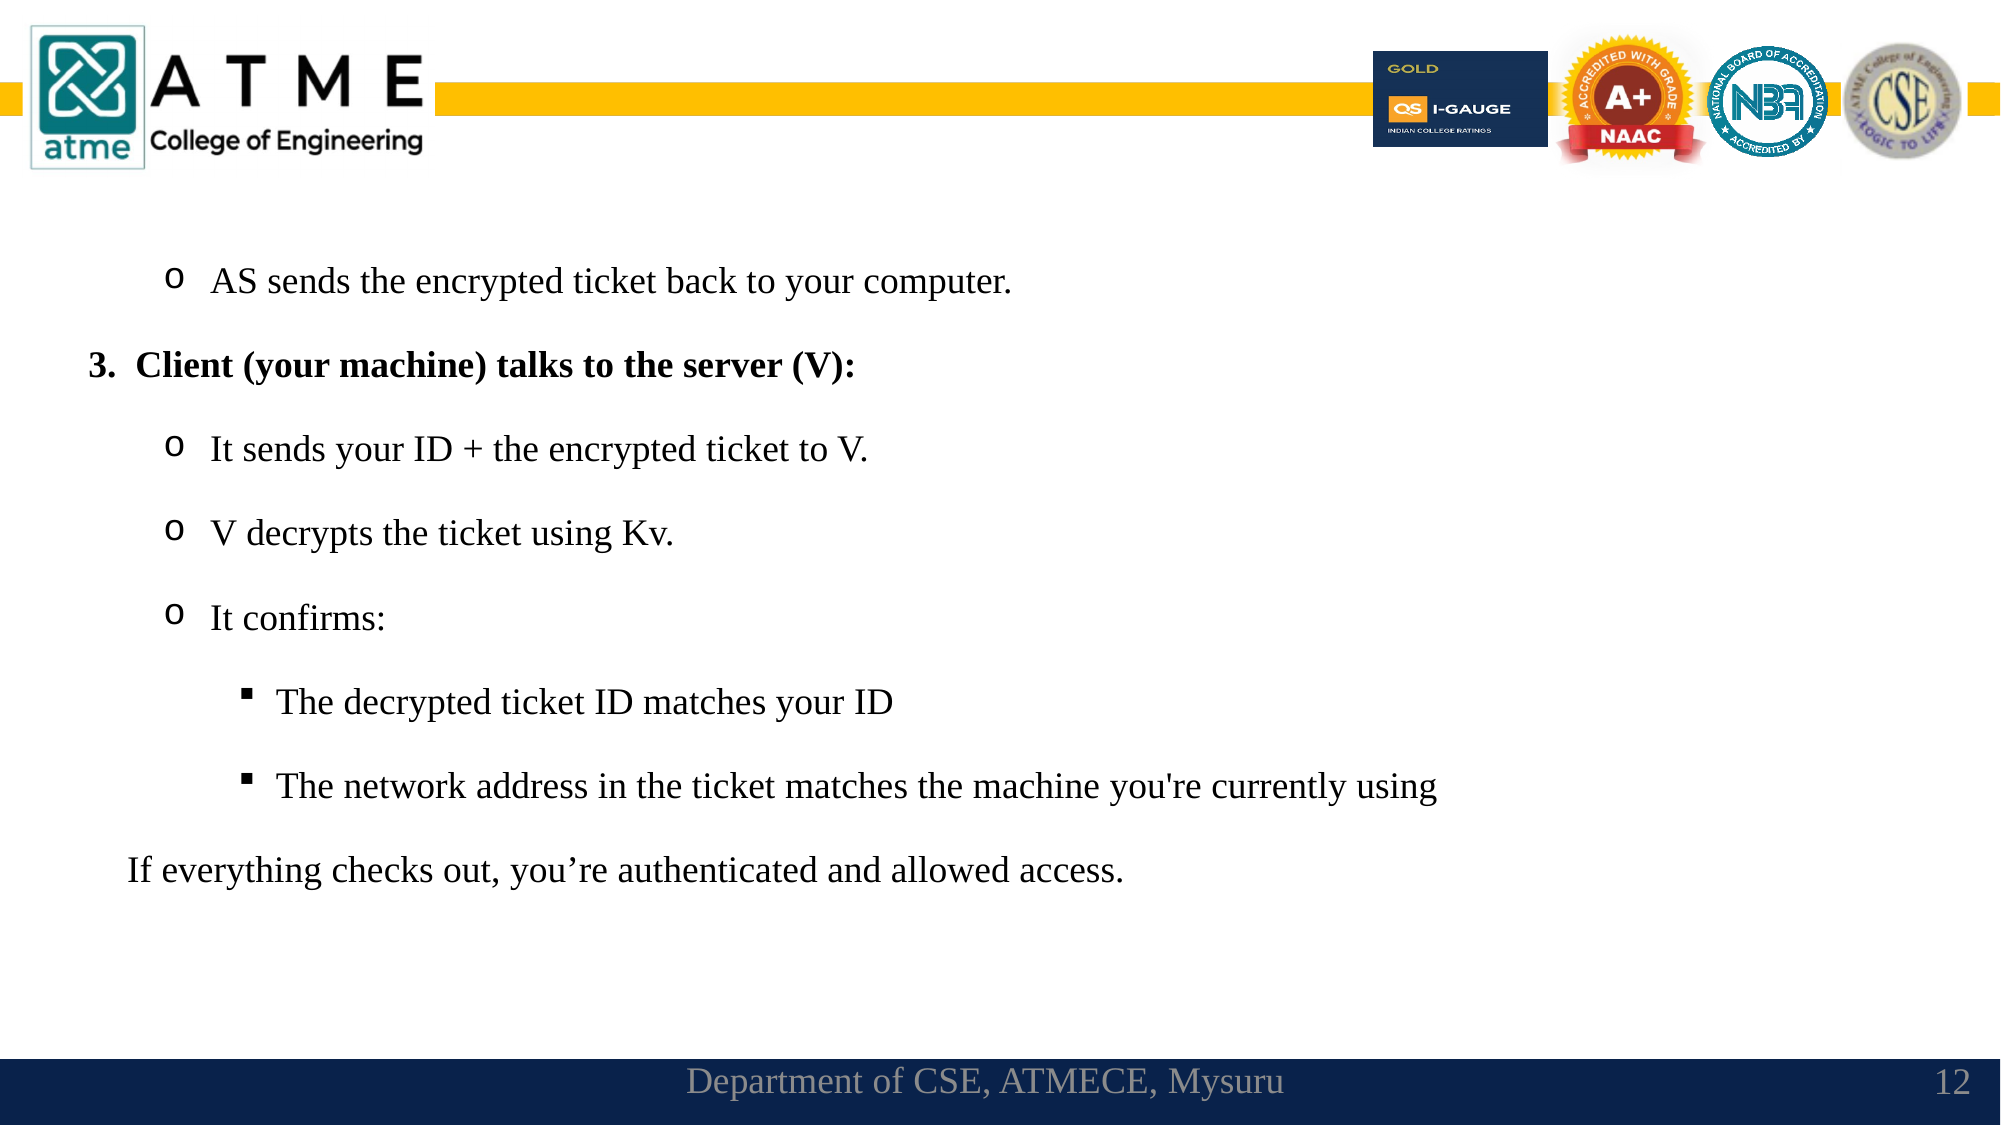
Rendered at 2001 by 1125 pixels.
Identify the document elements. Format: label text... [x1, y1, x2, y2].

picture [1373, 20, 1828, 180]
picture [0, 1059, 2001, 1125]
slide_number 12 [1511, 1057, 1972, 1103]
text_box AS sends the encrypted ticket back to your computer. 3. Client (your machine) talks to the server (V): It sends your ID + the encrypted ticket to V. V decrypts the ticket using Kv. It confirms: The decrypted ticket ID matches your ID The network address in the ticket matches the machine you're currently using ✅ If everything checks out, you’re authenticated and allowed access. [73, 181, 1927, 898]
picture [22, 15, 435, 178]
footer Department of CSE, ATMECE, Mysuru [501, 1056, 1470, 1102]
picture [1840, 26, 1968, 176]
